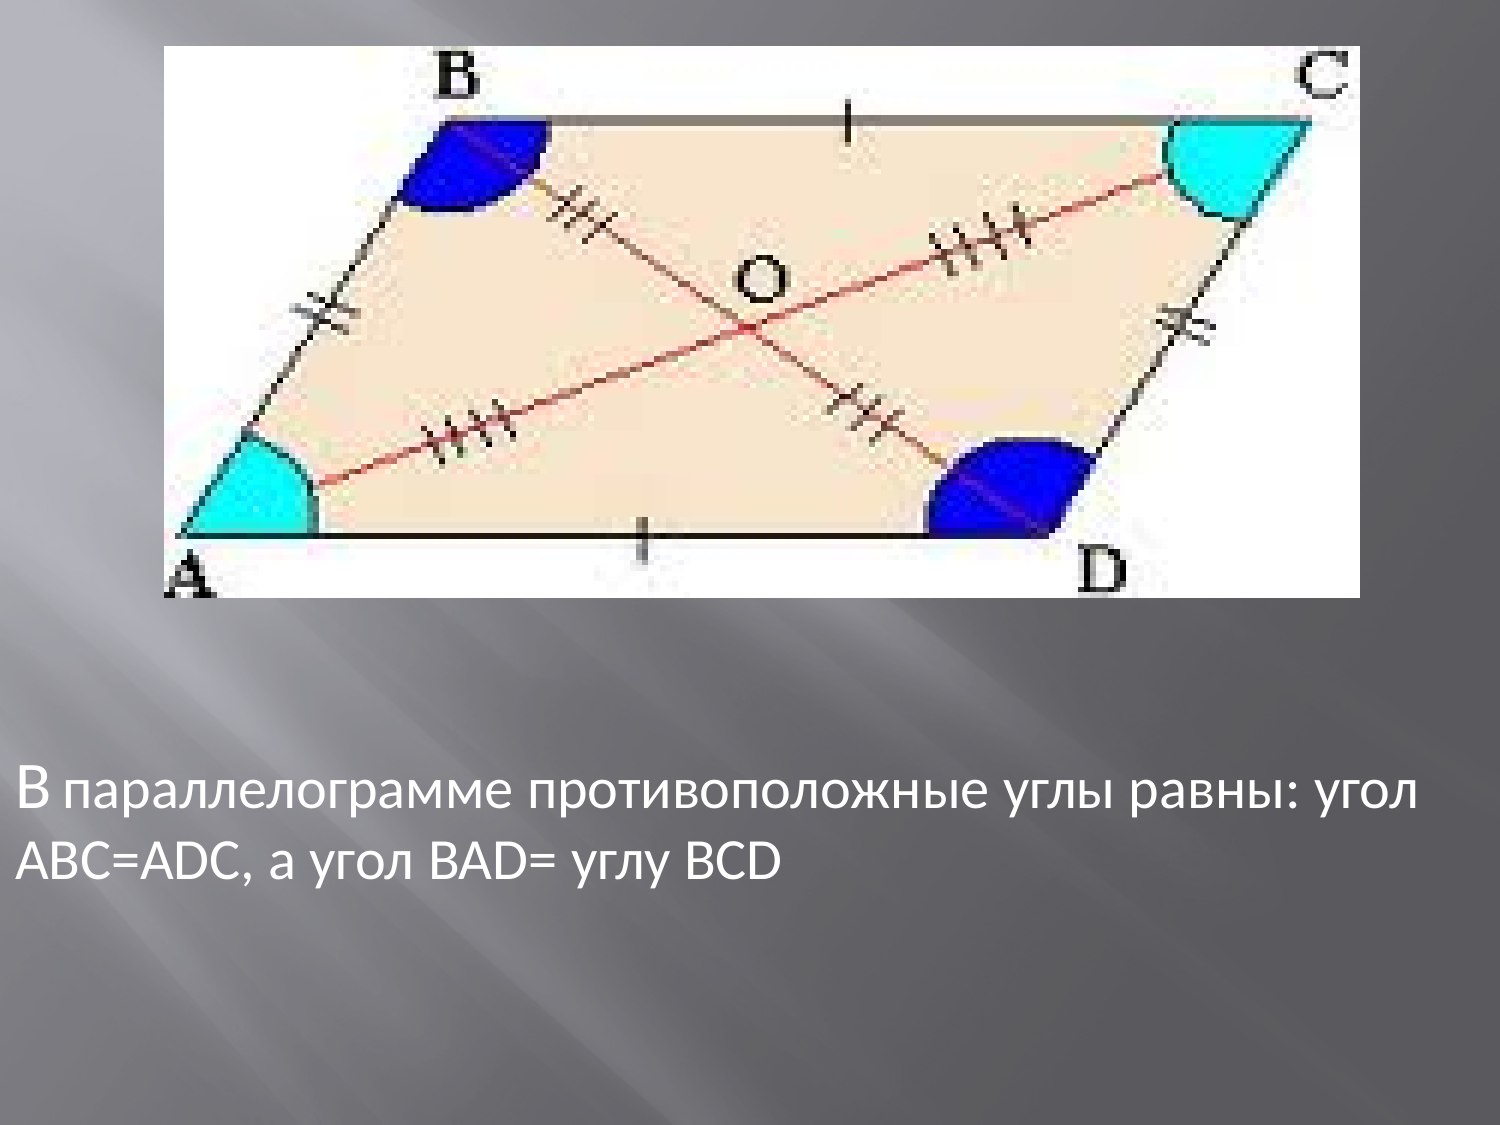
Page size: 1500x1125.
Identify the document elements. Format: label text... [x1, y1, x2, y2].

text_box В параллелограмме противоположные углы равны: угол АВС=АDC, а угол ВАD= углу BCD [0, 733, 1465, 899]
picture [163, 46, 1360, 598]
